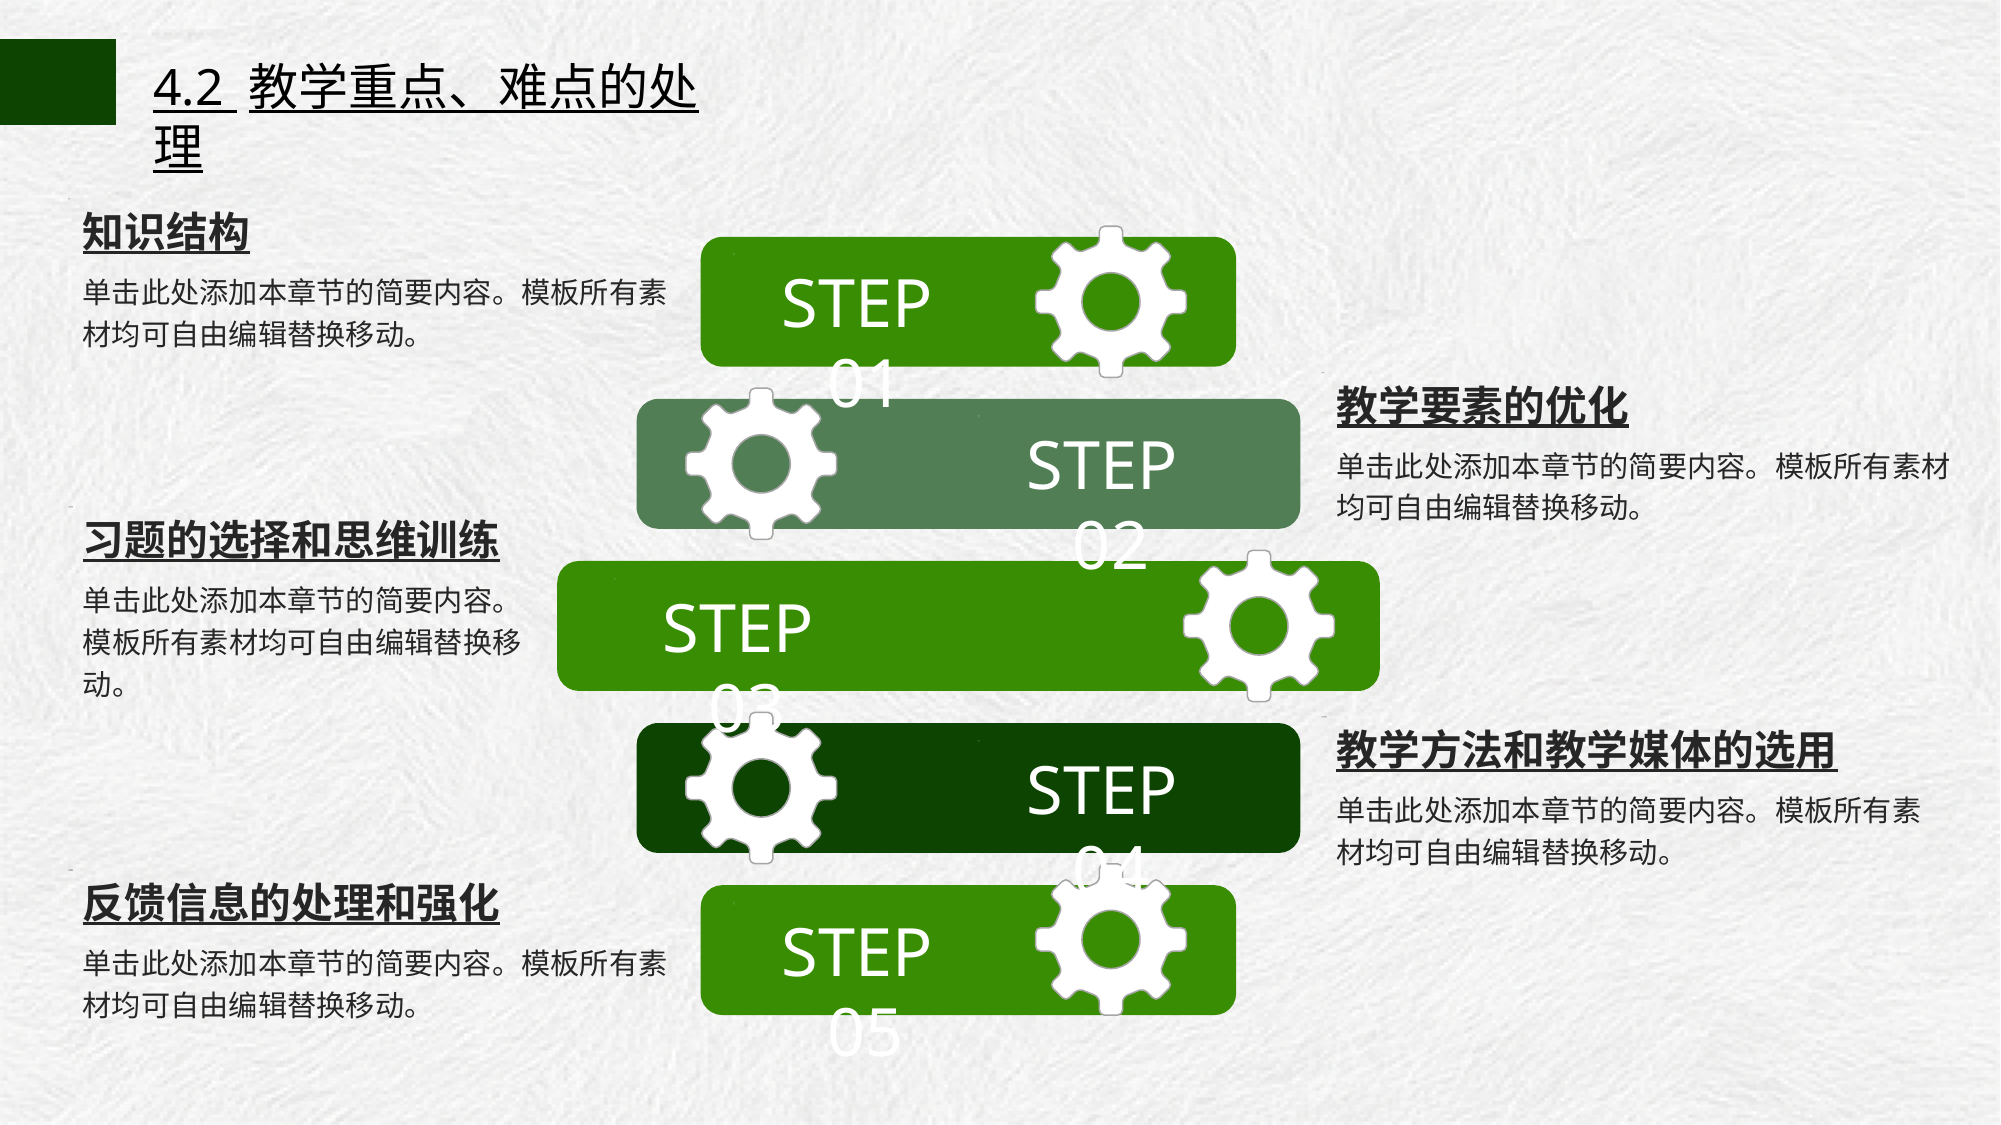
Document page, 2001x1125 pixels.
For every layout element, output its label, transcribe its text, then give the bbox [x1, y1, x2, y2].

text_box [733, 435, 790, 492]
text_box [635, 397, 749, 530]
text_box 习题的选择和思维训练 [68, 506, 581, 572]
text_box [635, 753, 749, 855]
text_box [685, 753, 837, 864]
text_box [1000, 397, 1302, 530]
text_box [1271, 559, 1381, 692]
text_box [1035, 226, 1187, 378]
text_box [1000, 915, 1238, 1017]
text_box [1035, 915, 1187, 1016]
text_box 反馈信息的处理和强化 [68, 869, 581, 931]
text_box STEP 01 [732, 253, 1000, 429]
text_box 单击此处添加本章节的简要内容。模板所有素材均可自由编辑替换移动。 [68, 931, 686, 1030]
text_box [699, 884, 977, 1017]
text_box 单击此处添加本章节的简要内容。模板所有素材均可自由编辑替换移动。 [1321, 433, 1995, 533]
text_box [733, 759, 790, 817]
text_box 单击此处添加本章节的简要内容。模板所有素材均可自由编辑替换移动。 [1321, 778, 1940, 877]
text_box 单击此处添加本章节的简要内容。模板所有素材均可自由编辑替换移动。 [68, 568, 538, 709]
text_box 单击此处添加本章节的简要内容。模板所有素材均可自由编辑替换移动。 [68, 259, 686, 359]
text_box STEP 02 [977, 415, 1245, 591]
text_box 4.2 教学重点、难点的处理 [138, 48, 760, 184]
text_box [556, 559, 1247, 692]
text_box [1230, 597, 1287, 654]
text_box STEP 05 [732, 902, 1000, 1077]
text_box [1123, 235, 1238, 368]
text_box STEP 04 [977, 740, 1245, 915]
text_box STEP 03 [613, 578, 881, 753]
text_box 知识结构 [68, 198, 665, 259]
text_box [1082, 273, 1139, 330]
text_box [0, 39, 116, 125]
text_box [685, 404, 837, 540]
text_box 教学方法和教学媒体的选用 [1321, 716, 1922, 778]
text_box [1183, 550, 1335, 702]
picture [0, 0, 2001, 1125]
text_box [773, 721, 1302, 855]
text_box [699, 235, 1099, 368]
text_box 教学要素的优化 [1321, 372, 1812, 433]
text_box [773, 429, 977, 530]
